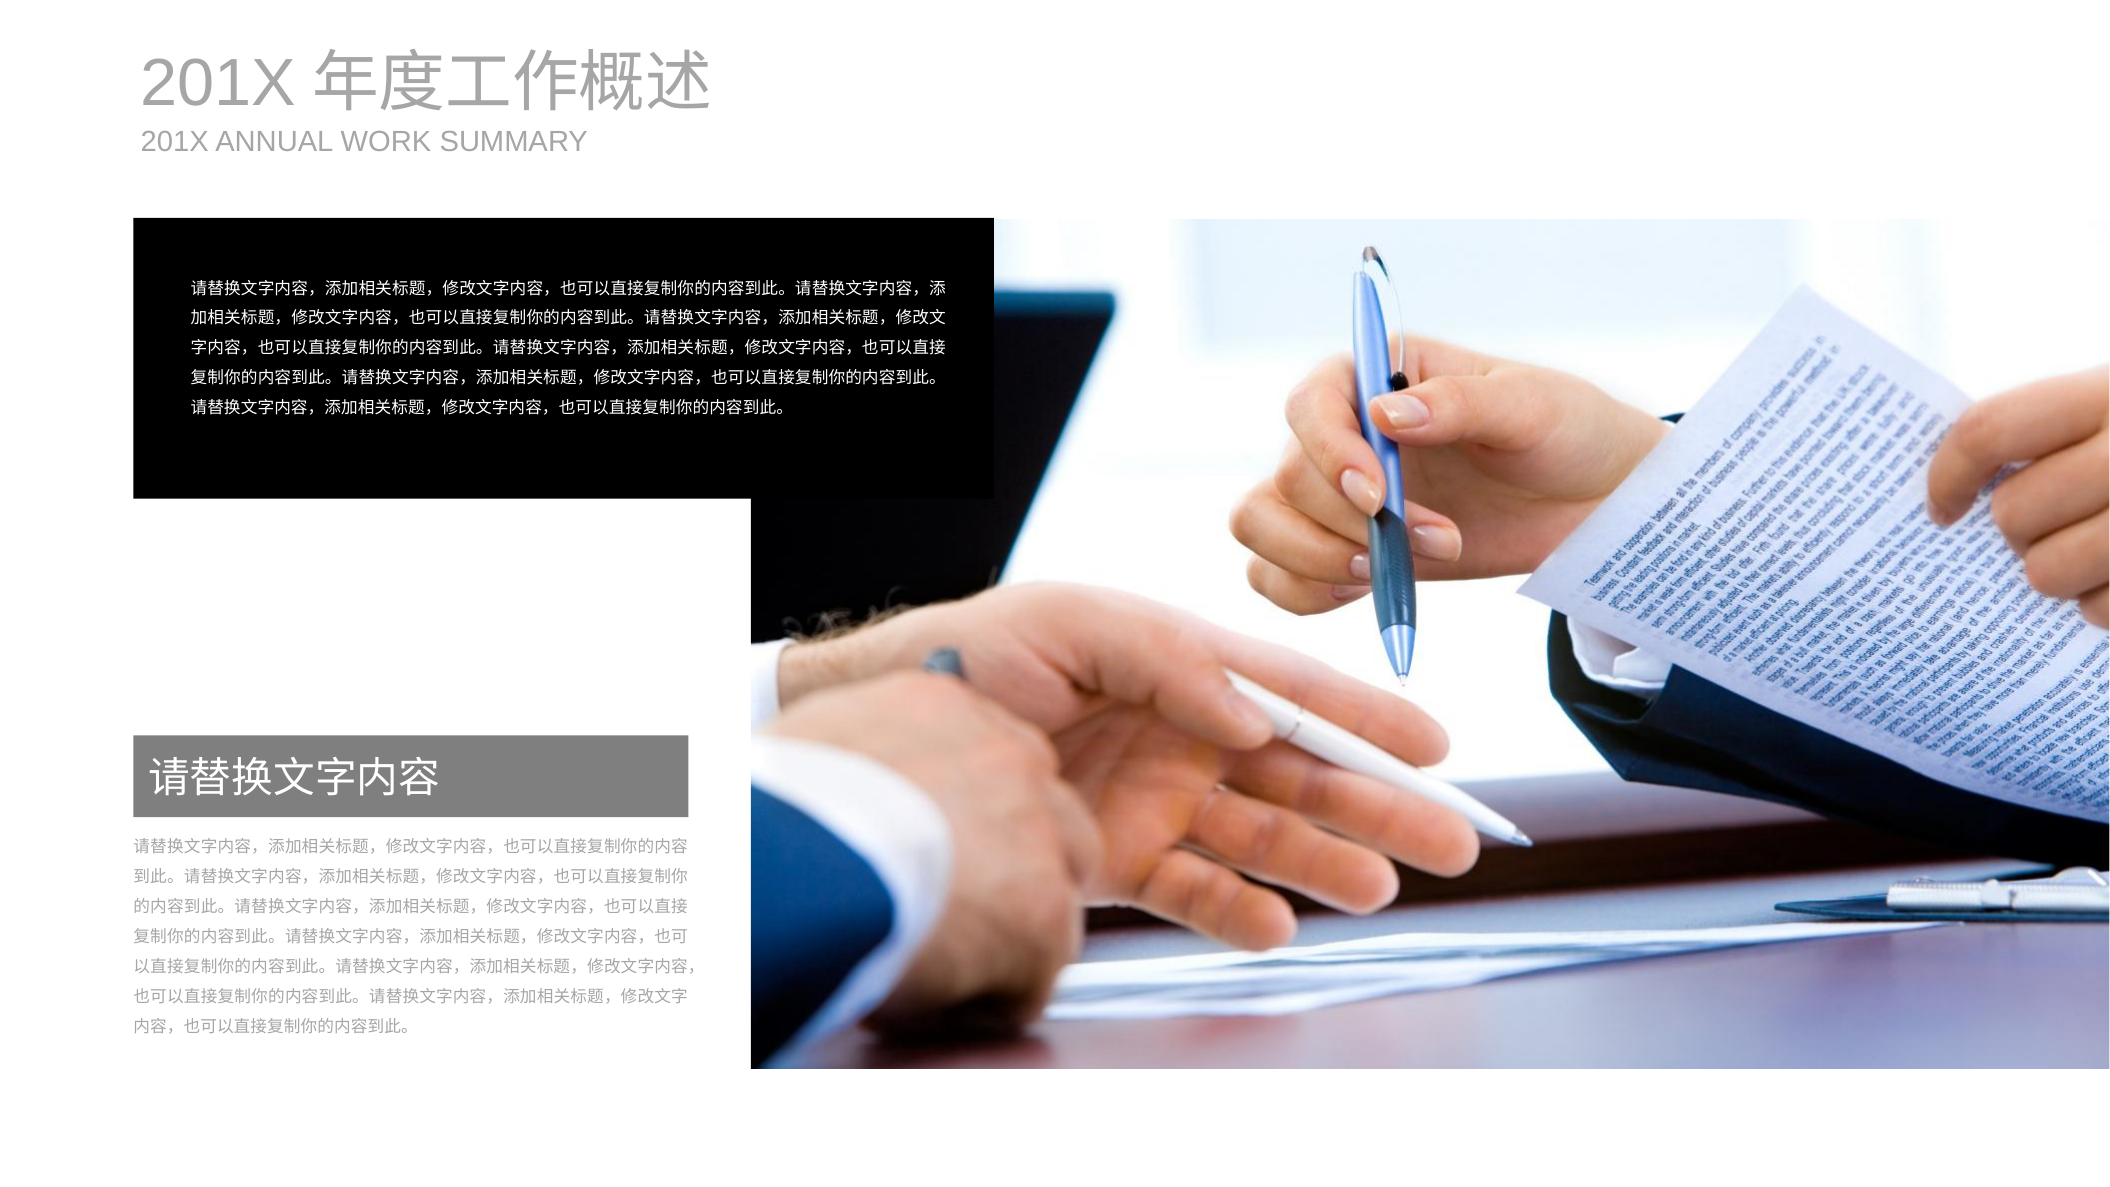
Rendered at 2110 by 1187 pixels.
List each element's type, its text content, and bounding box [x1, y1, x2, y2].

text_box 请替换文字内容，添加相关标题，修改文字内容，也可以直接复制你的内容到此。请替换文字内容，添加相关标题，修改文字内容，也可以直接复制你的内容到此。请替换文字内容，添加相关标题，修改文字内容，也可以直接复制你的内容到此。请替换文字内容，添加相关标题，修改文字内容，也可以直接复制你的内容到此。请替换文字内容，添加相关标题，修改文字内容，也可以直接复制你的内容到此。请替换文字内容，添加相关标题，修改文字内容，也可以直接复制你的内容到此。 [190, 267, 947, 418]
text_box [132, 217, 995, 500]
text_box 201X ANNUAL WORK SUMMARY [140, 122, 602, 158]
text_box 201X年度工作概述 [140, 38, 789, 119]
text_box 请替换文字内容，添加相关标题，修改文字内容，也可以直接复制你的内容到此。请替换文字内容，添加相关标题，修改文字内容，也可以直接复制你的内容到此。请替换文字内容，添加相关标题，修改文字内容，也可以直接复制你的内容到此。请替换文字内容，添加相关标题，修改文字内容，也可以直接复制你的内容到此。请替换文字内容，添加相关标题，修改文字内容，也可以直接复制你的内容到此。请替换文字内容，添加相关标题，修改文字内容，也可以直接复制你的内容到此。 [133, 825, 689, 1036]
text_box [750, 218, 2110, 1069]
text_box 请替换文字内容 [132, 734, 689, 818]
